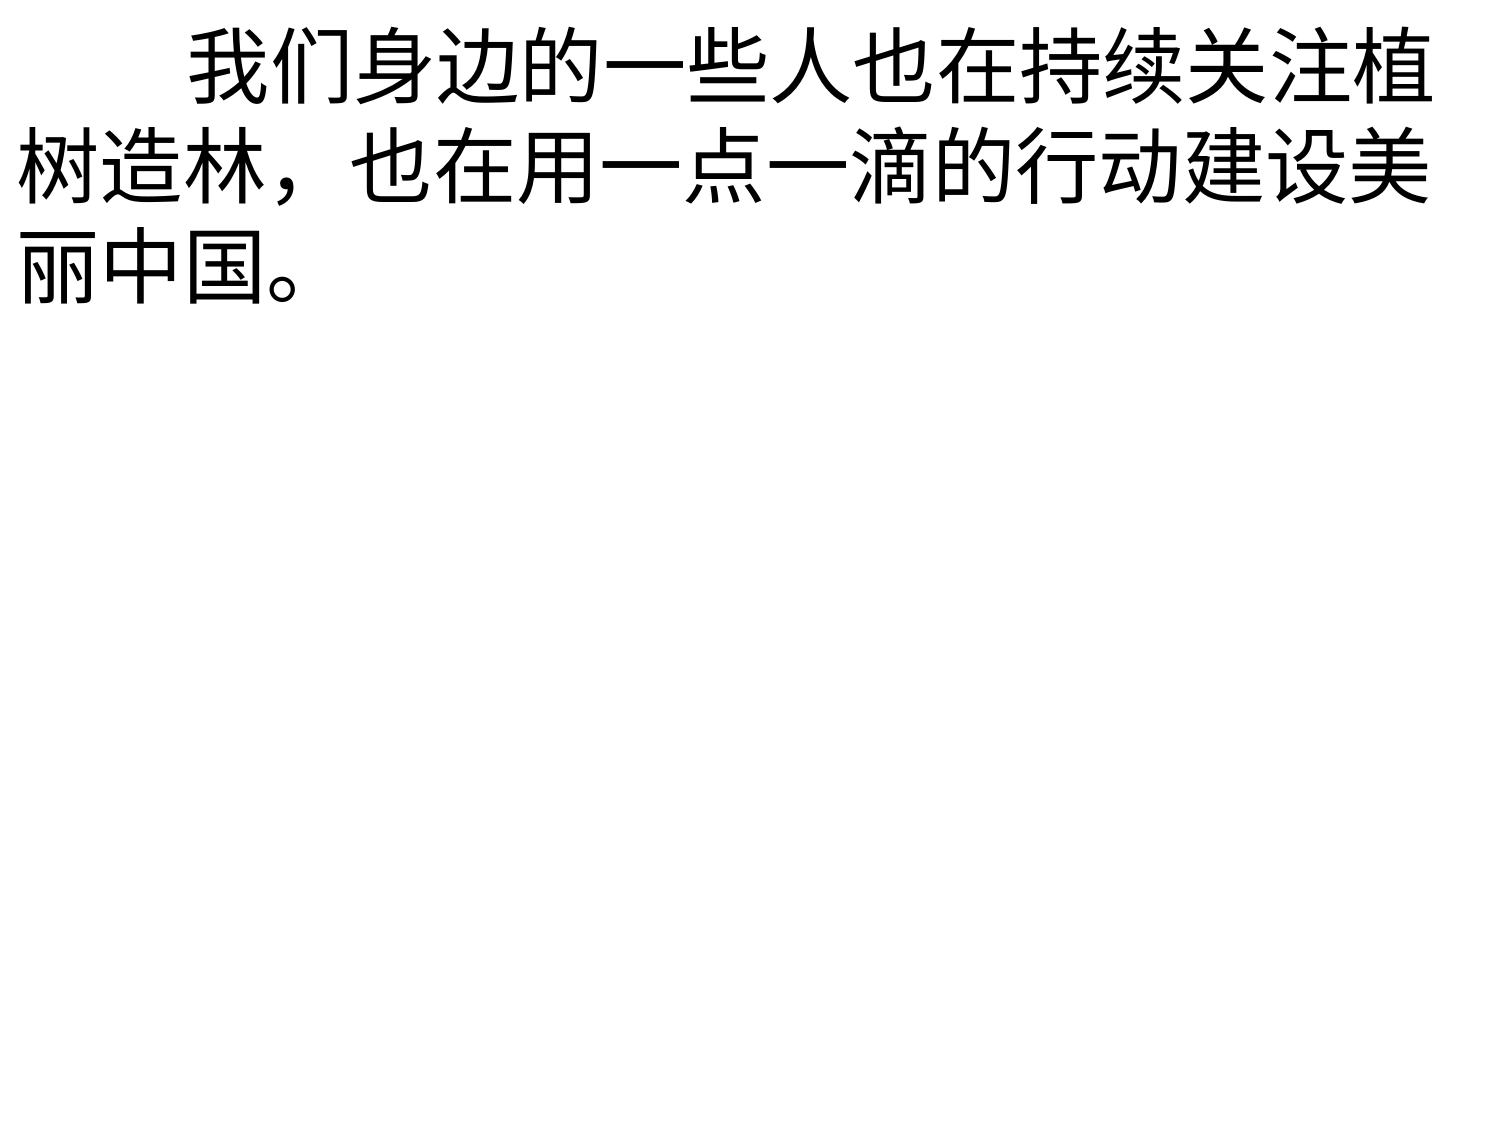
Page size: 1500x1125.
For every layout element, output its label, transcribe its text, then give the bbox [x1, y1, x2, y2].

text_box 我们身边的一些人也在持续关注植树造林，也在用一点一滴的行动建设美丽中国。 [2, 7, 1488, 322]
